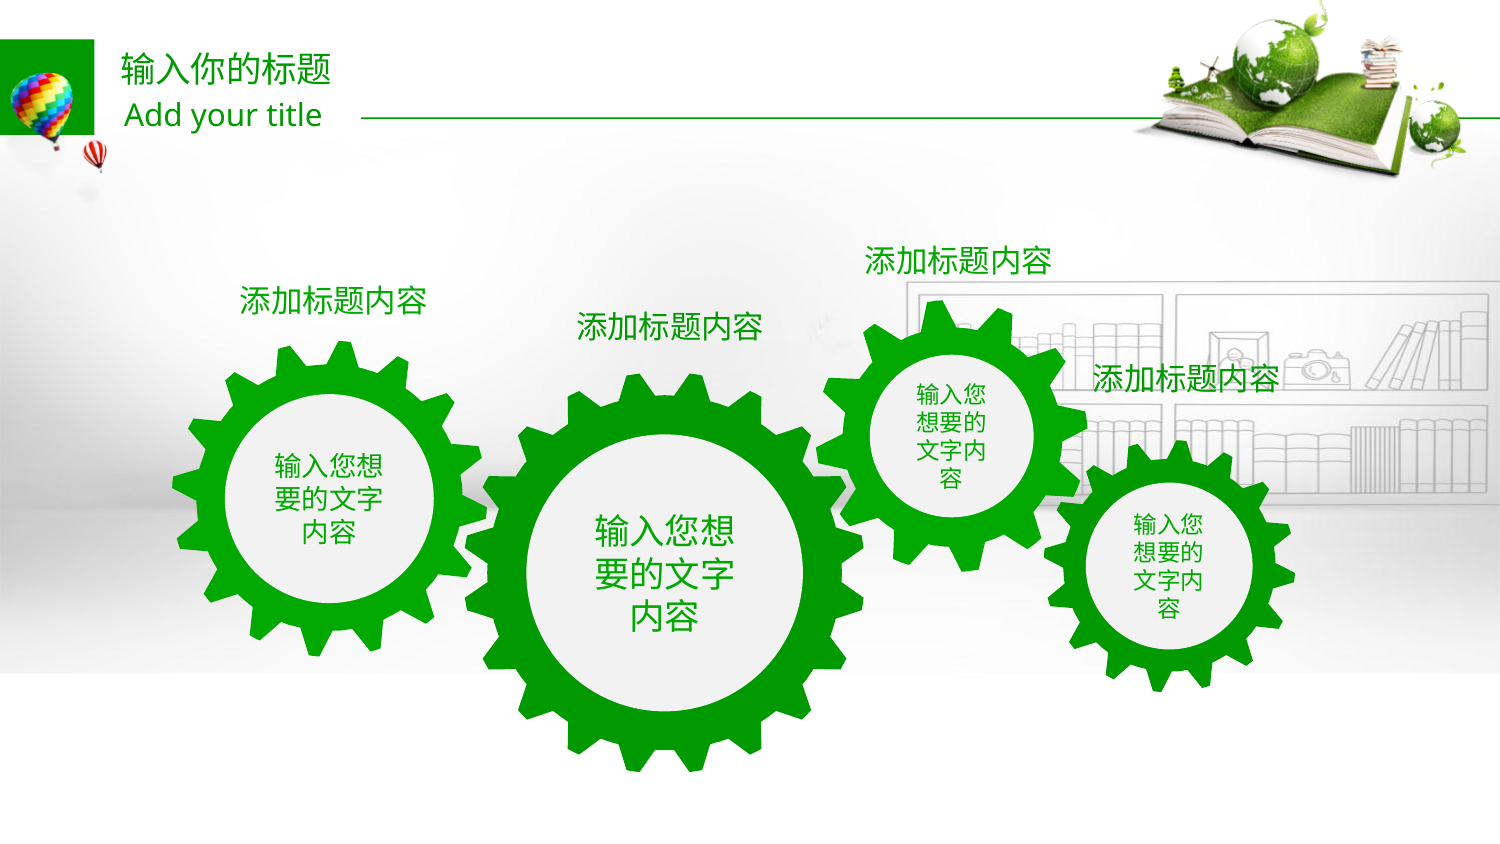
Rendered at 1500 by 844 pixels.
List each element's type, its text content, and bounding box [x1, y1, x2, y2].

text_box 添加标题内容 [202, 273, 465, 327]
text_box 添加标题内容 [538, 299, 802, 371]
picture [0, 0, 1500, 844]
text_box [1043, 439, 1296, 693]
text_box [815, 300, 1088, 572]
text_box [464, 373, 864, 773]
text_box 添加标题内容 [827, 233, 1090, 287]
text_box 添加标题内容 [1091, 351, 1302, 405]
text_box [171, 340, 488, 657]
